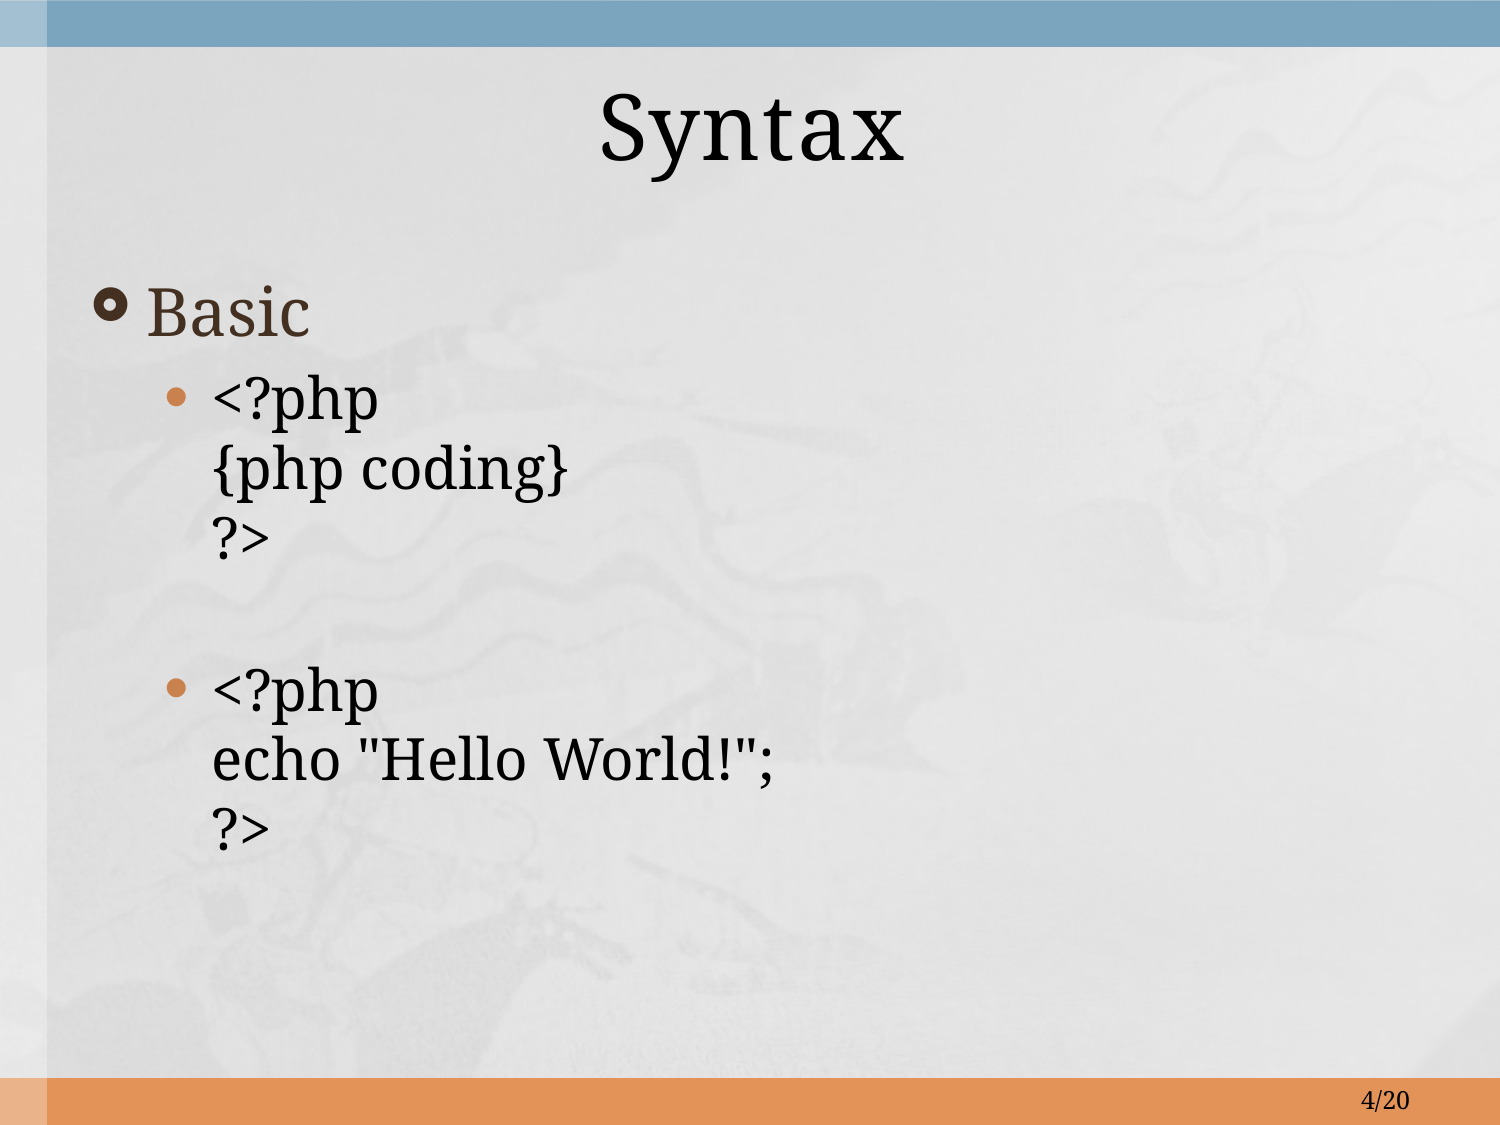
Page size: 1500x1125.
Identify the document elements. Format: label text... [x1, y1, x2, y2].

list Basic <?php {php coding} ?> <?php echo "Hello World!"; ?> [75, 262, 1425, 1005]
title Syntax [49, 46, 1454, 202]
slide_number 4 [1074, 1078, 1425, 1125]
